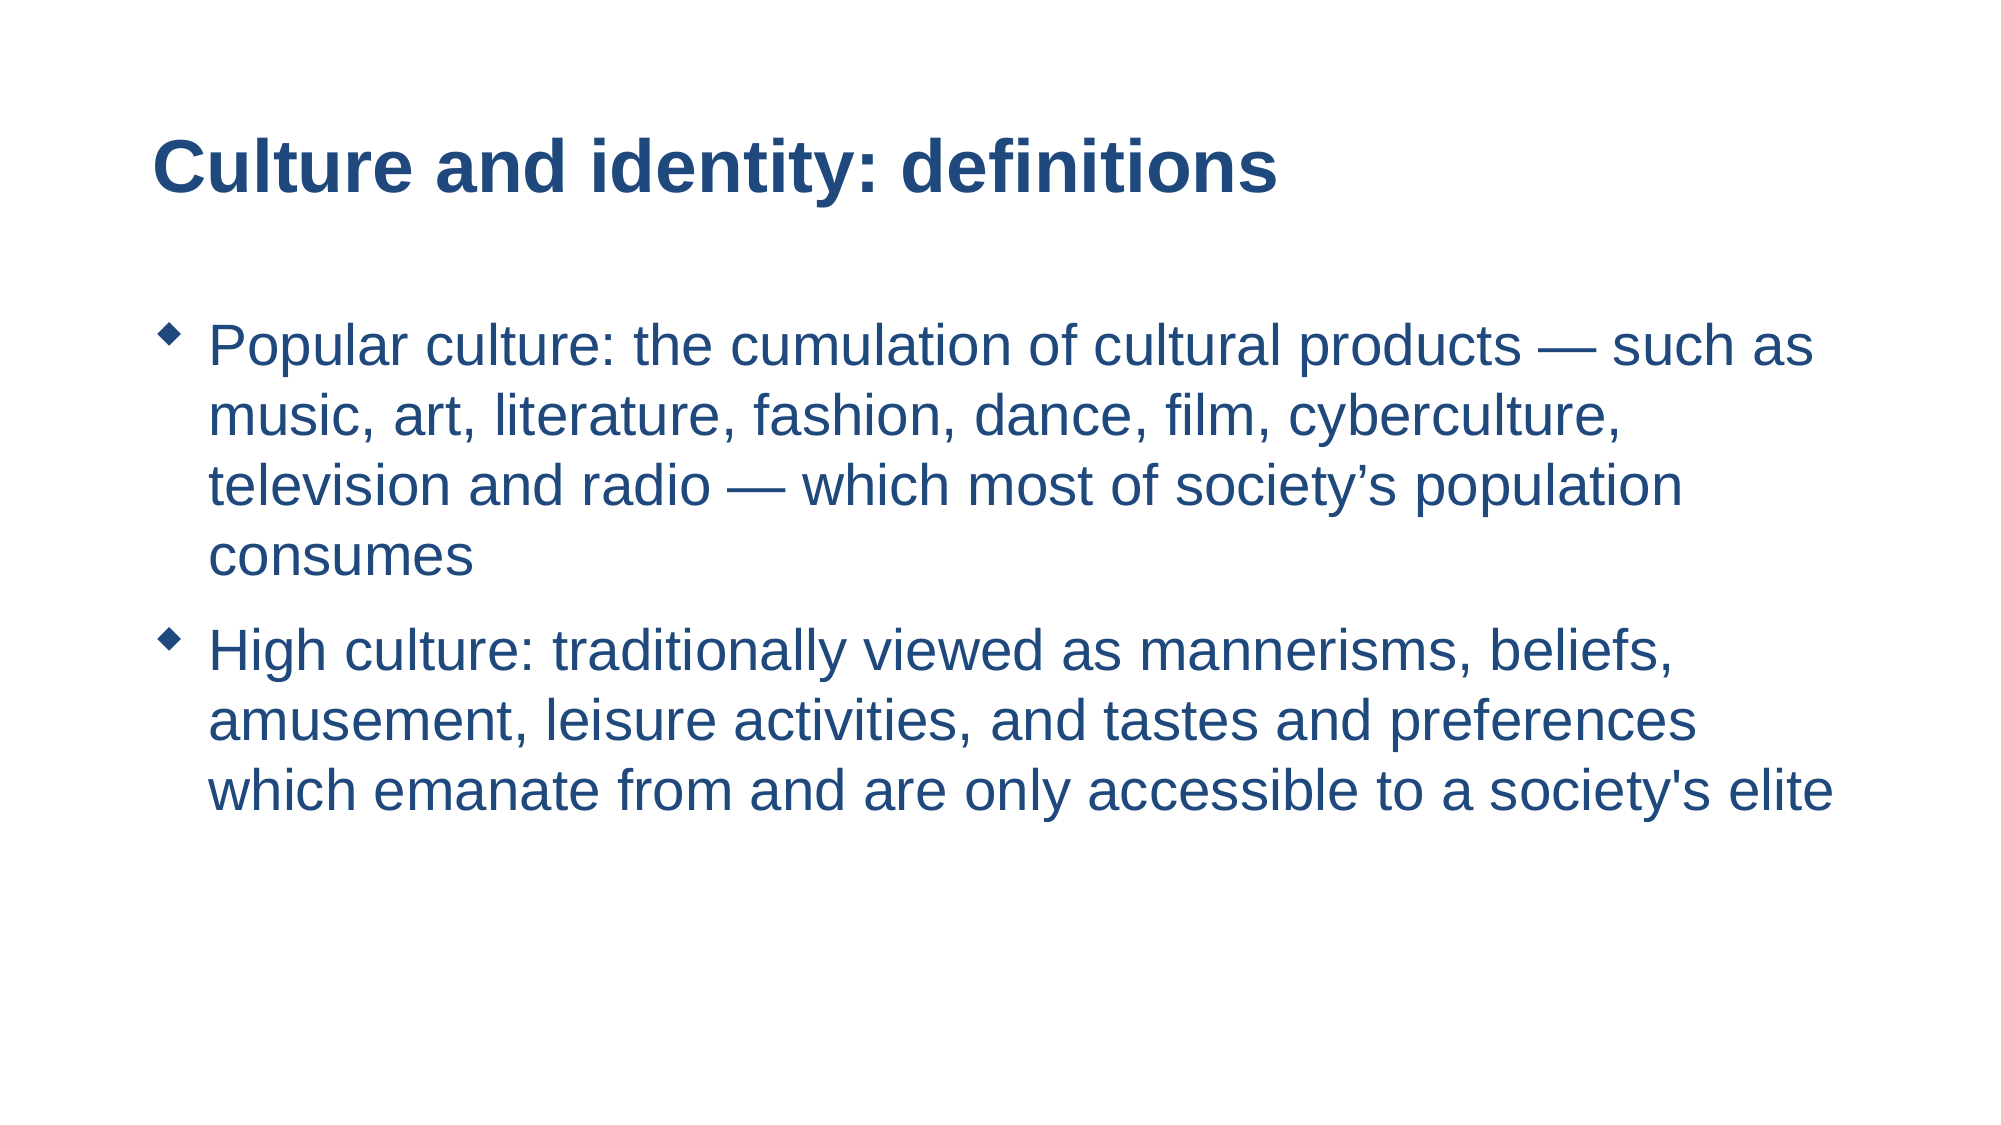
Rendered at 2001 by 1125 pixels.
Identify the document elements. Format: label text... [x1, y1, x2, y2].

list Popular culture: the cumulation of cultural products — such as music, art, literature, fashion, dance, film, cyberculture, television and radio — which most of society’s population consumes High culture: traditionally viewed as mannerisms, beliefs, amusement, leisure activities, and tastes and preferences which emanate from and are only accessible to a society's elite [137, 299, 1863, 1014]
title Culture and identity: definitions [137, 59, 1863, 278]
